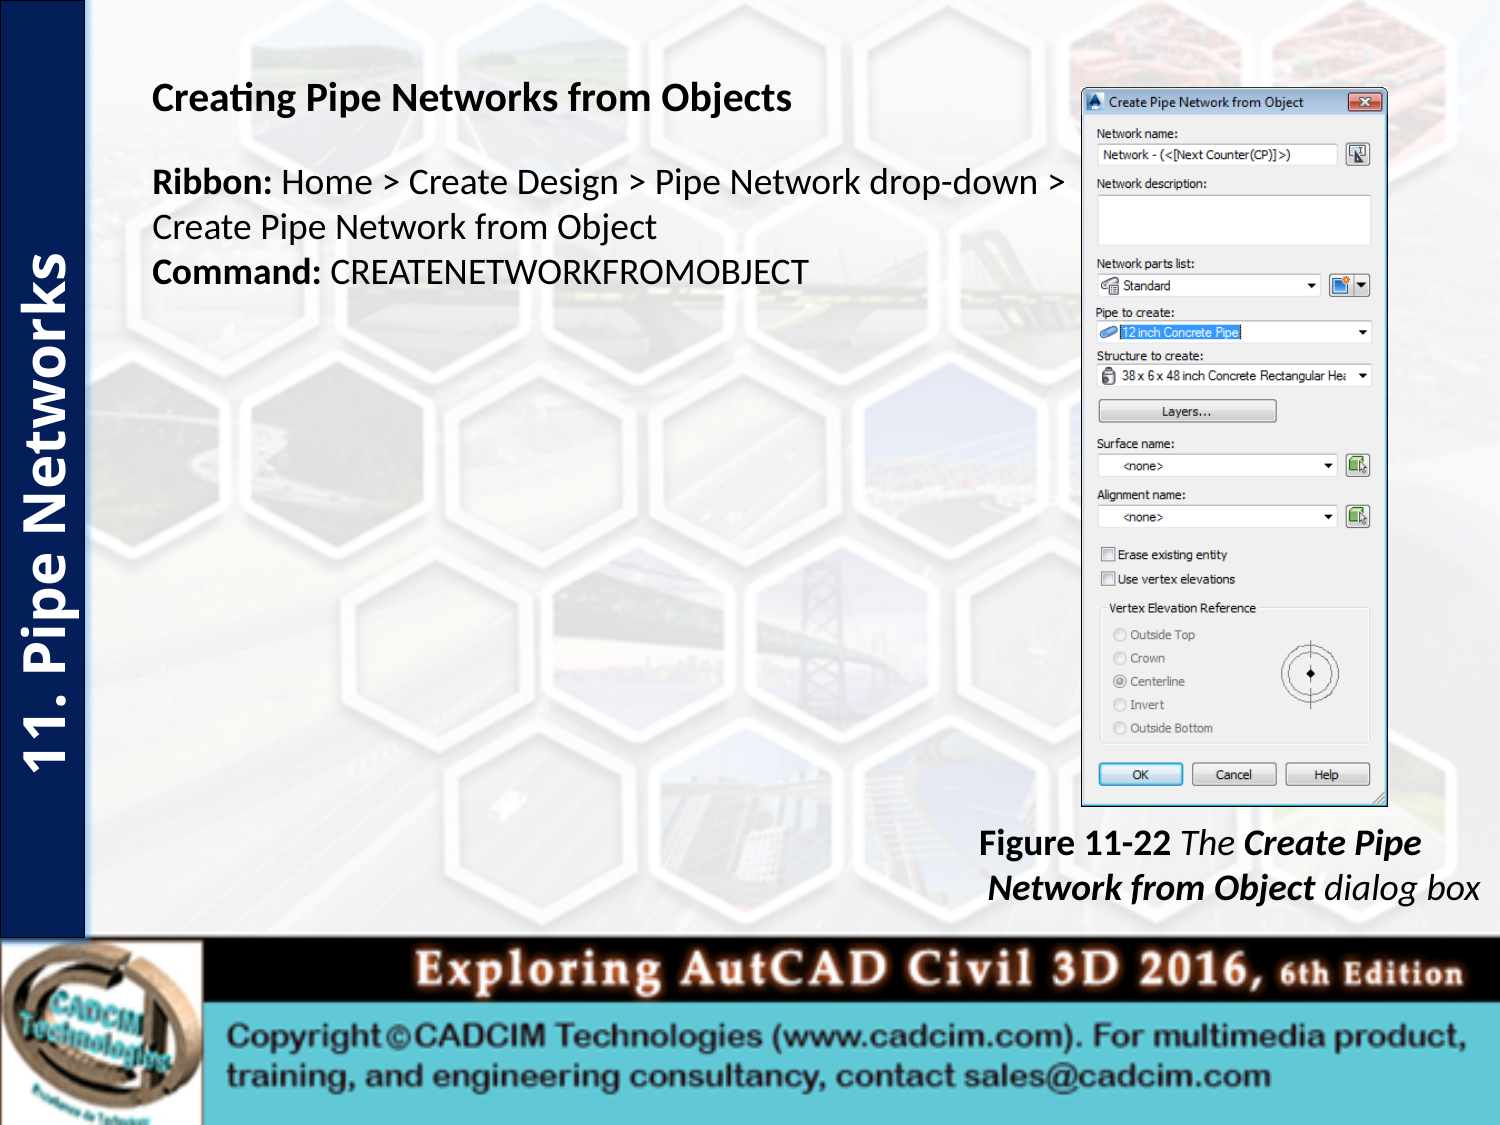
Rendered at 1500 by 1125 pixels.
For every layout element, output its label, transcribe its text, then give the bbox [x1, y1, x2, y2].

text_box Ribbon: Home > Create Design > Pipe Network drop-down > Create Pipe Network from Object Command: CREATENETWORKFROMOBJECT [137, 149, 1081, 300]
text_box Figure 11-22 The Create Pipe Network from Object dialog box [964, 810, 1500, 915]
picture [0, 0, 1500, 1125]
text_box Creating Pipe Networks from Objects [137, 62, 888, 128]
